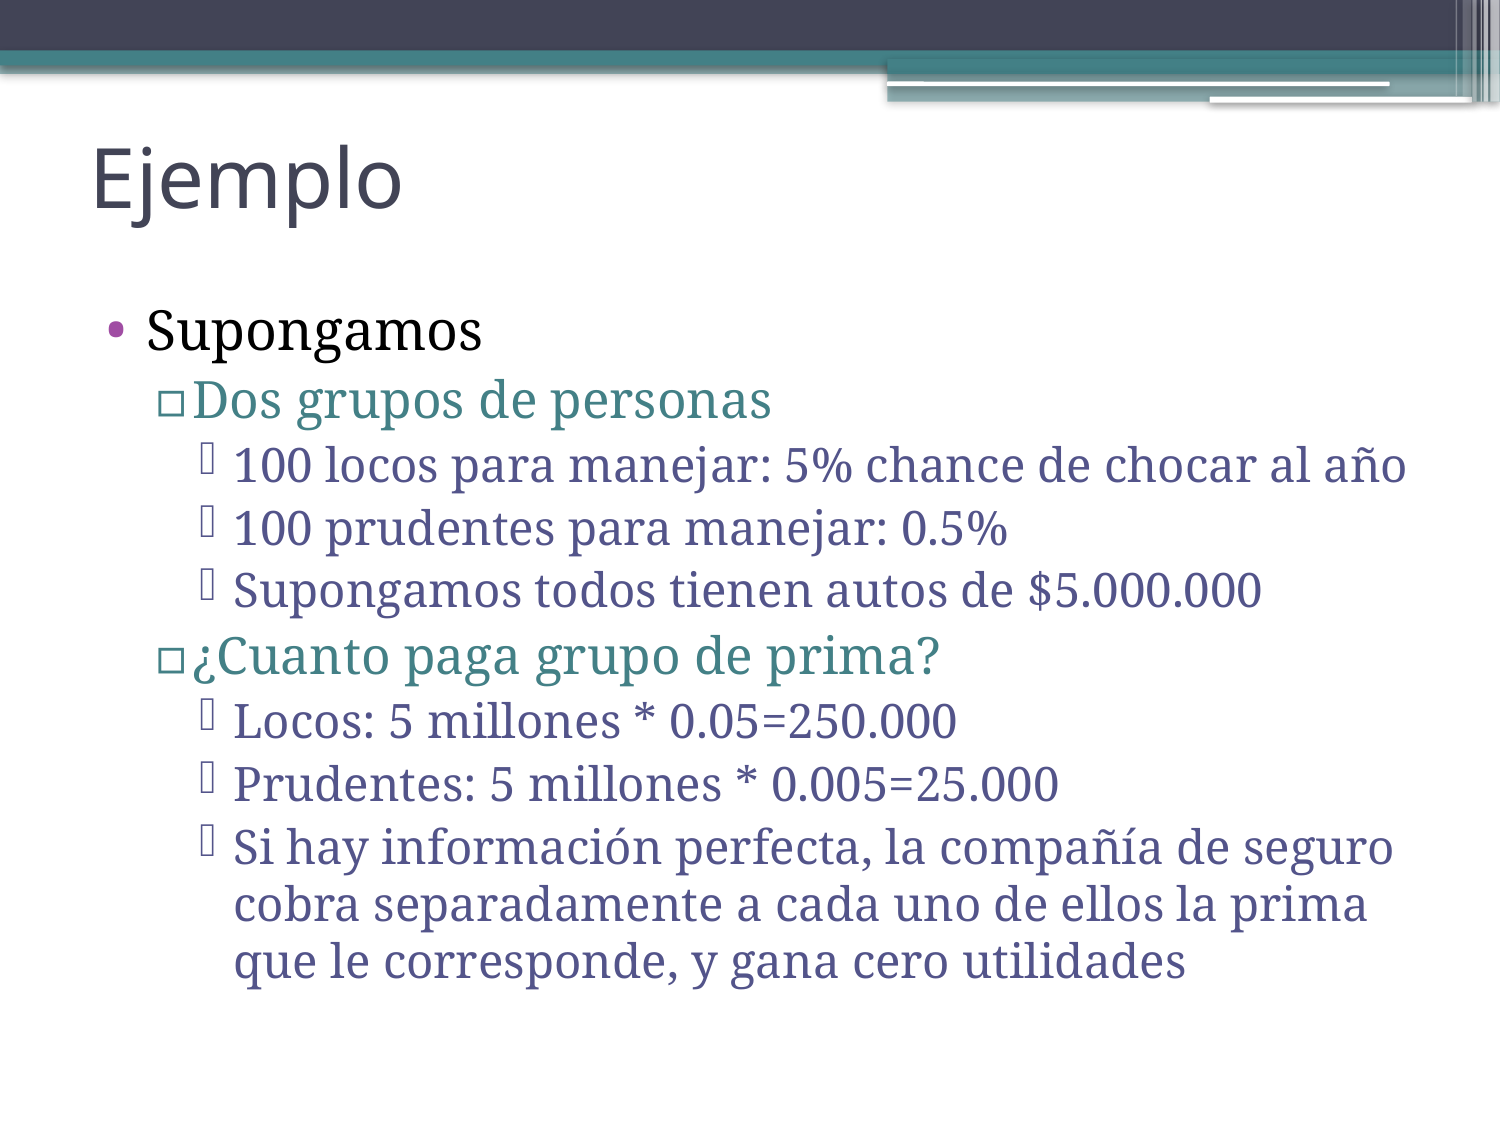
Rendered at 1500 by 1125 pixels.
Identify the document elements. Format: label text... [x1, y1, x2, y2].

list Supongamos Dos grupos de personas 100 locos para manejar: 5% chance de chocar al año 100 prudentes para manejar: 0.5% Supongamos todos tienen autos de $5.000.000 ¿Cuanto paga grupo de prima? Locos: 5 millones * 0.05=250.000 Prudentes: 5 millones * 0.005=25.000 Si hay información perfecta, la compañía de seguro cobra separadamente a cada uno de ellos la prima que le corresponde, y gana cero utilidades [75, 287, 1425, 1004]
title Ejemplo [75, 87, 1425, 263]
